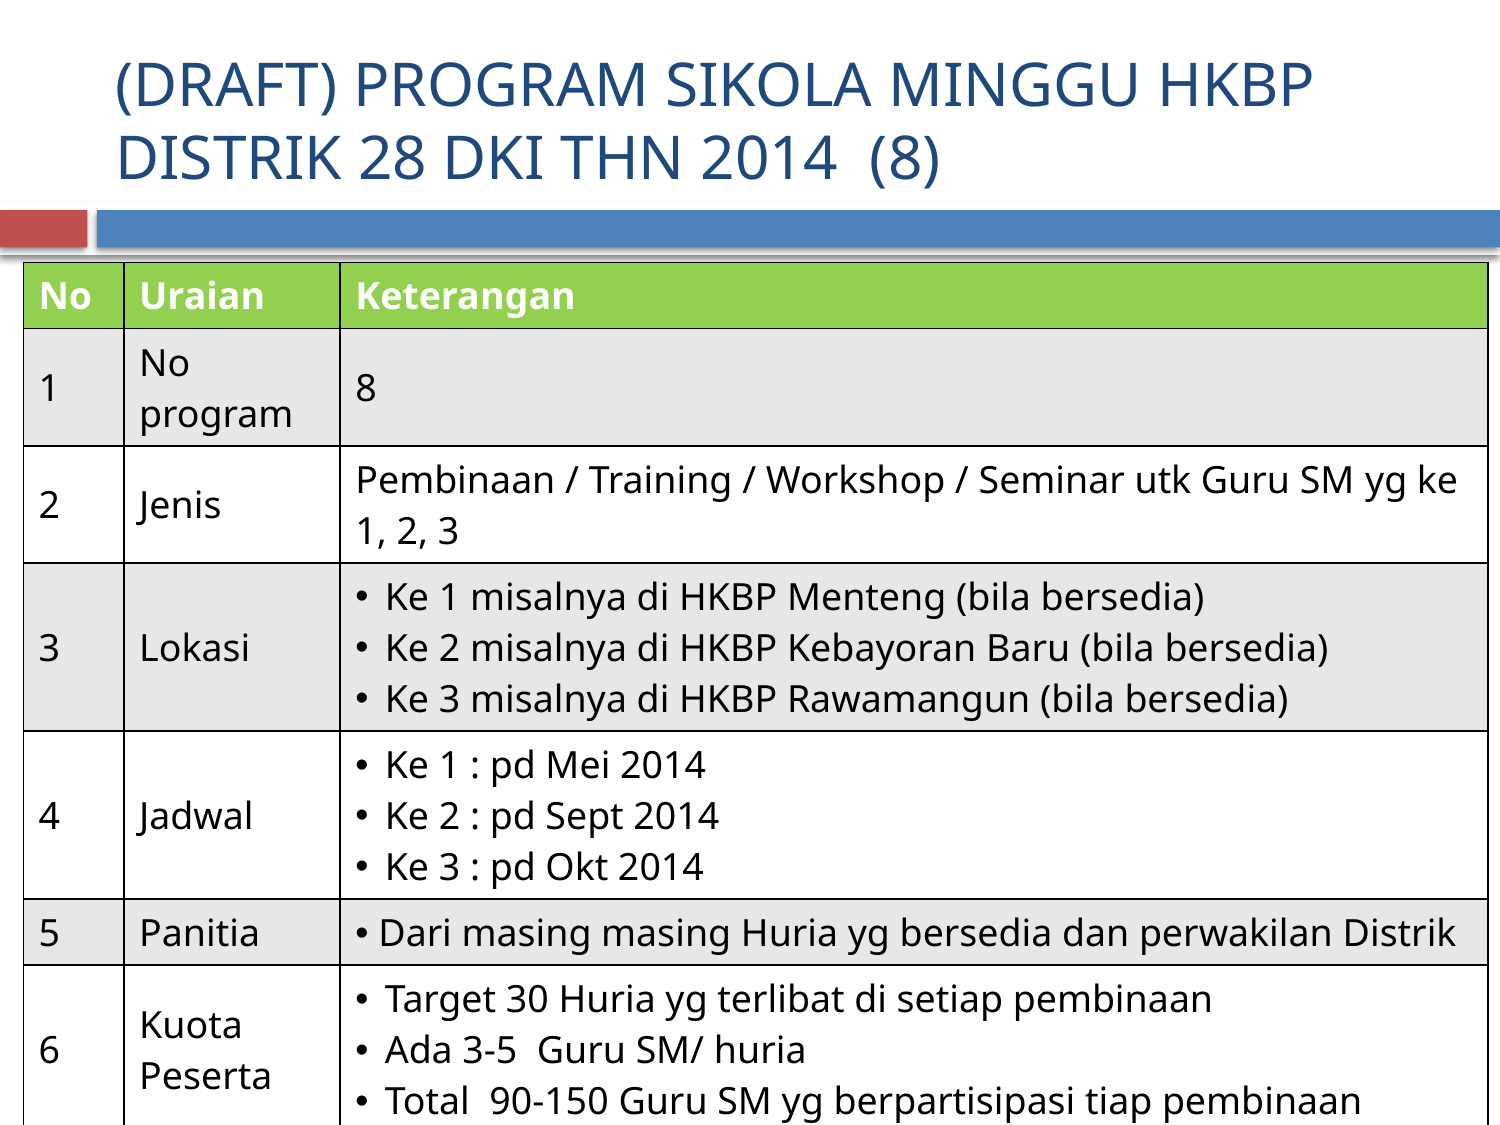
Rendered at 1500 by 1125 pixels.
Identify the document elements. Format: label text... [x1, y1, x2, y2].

table_header No [24, 263, 123, 328]
table_cell 1 [24, 329, 123, 445]
table_cell Pembinaan / Training / Workshop / Seminar utk Guru SM yg ke 1, 2, 3 [341, 447, 1487, 562]
table_cell 5 [24, 900, 123, 964]
table_cell Dari masing masing Huria yg bersedia dan perwakilan Distrik [341, 900, 1487, 964]
table_cell Ke 1 : pd Mei 2014 Ke 2 : pd Sept 2014 Ke 3 : pd Okt 2014 [341, 732, 1487, 898]
table_cell 3 [24, 564, 123, 730]
table_cell 6 [24, 966, 123, 1125]
table_cell Kuota Peserta [125, 966, 339, 1125]
table_header Uraian [125, 263, 339, 328]
table_cell No program [125, 329, 339, 445]
table_cell 8 [341, 329, 1487, 445]
table_cell Ke 1 misalnya di HKBP Menteng (bila bersedia) Ke 2 misalnya di HKBP Kebayoran Baru (bila bersedia) Ke 3 misalnya di HKBP Rawamangun (bila bersedia) [341, 564, 1487, 730]
table_cell Target 30 Huria yg terlibat di setiap pembinaan Ada 3-5 Guru SM/ huria Total 90-150 Guru SM yg berpartisipasi tiap pembinaan [341, 966, 1487, 1125]
table_cell Panitia [125, 900, 339, 964]
table_header Keterangan [341, 263, 1487, 328]
table_cell Jenis [125, 447, 339, 562]
title (DRAFT) PROGRAM SIKOLA MINGGU HKBP DISTRIK 28 DKI THN 2014 (8) [100, 37, 1438, 200]
table_cell Lokasi [125, 564, 339, 730]
table_cell 4 [24, 732, 123, 898]
table_cell Jadwal [125, 732, 339, 898]
table_cell 2 [24, 447, 123, 562]
